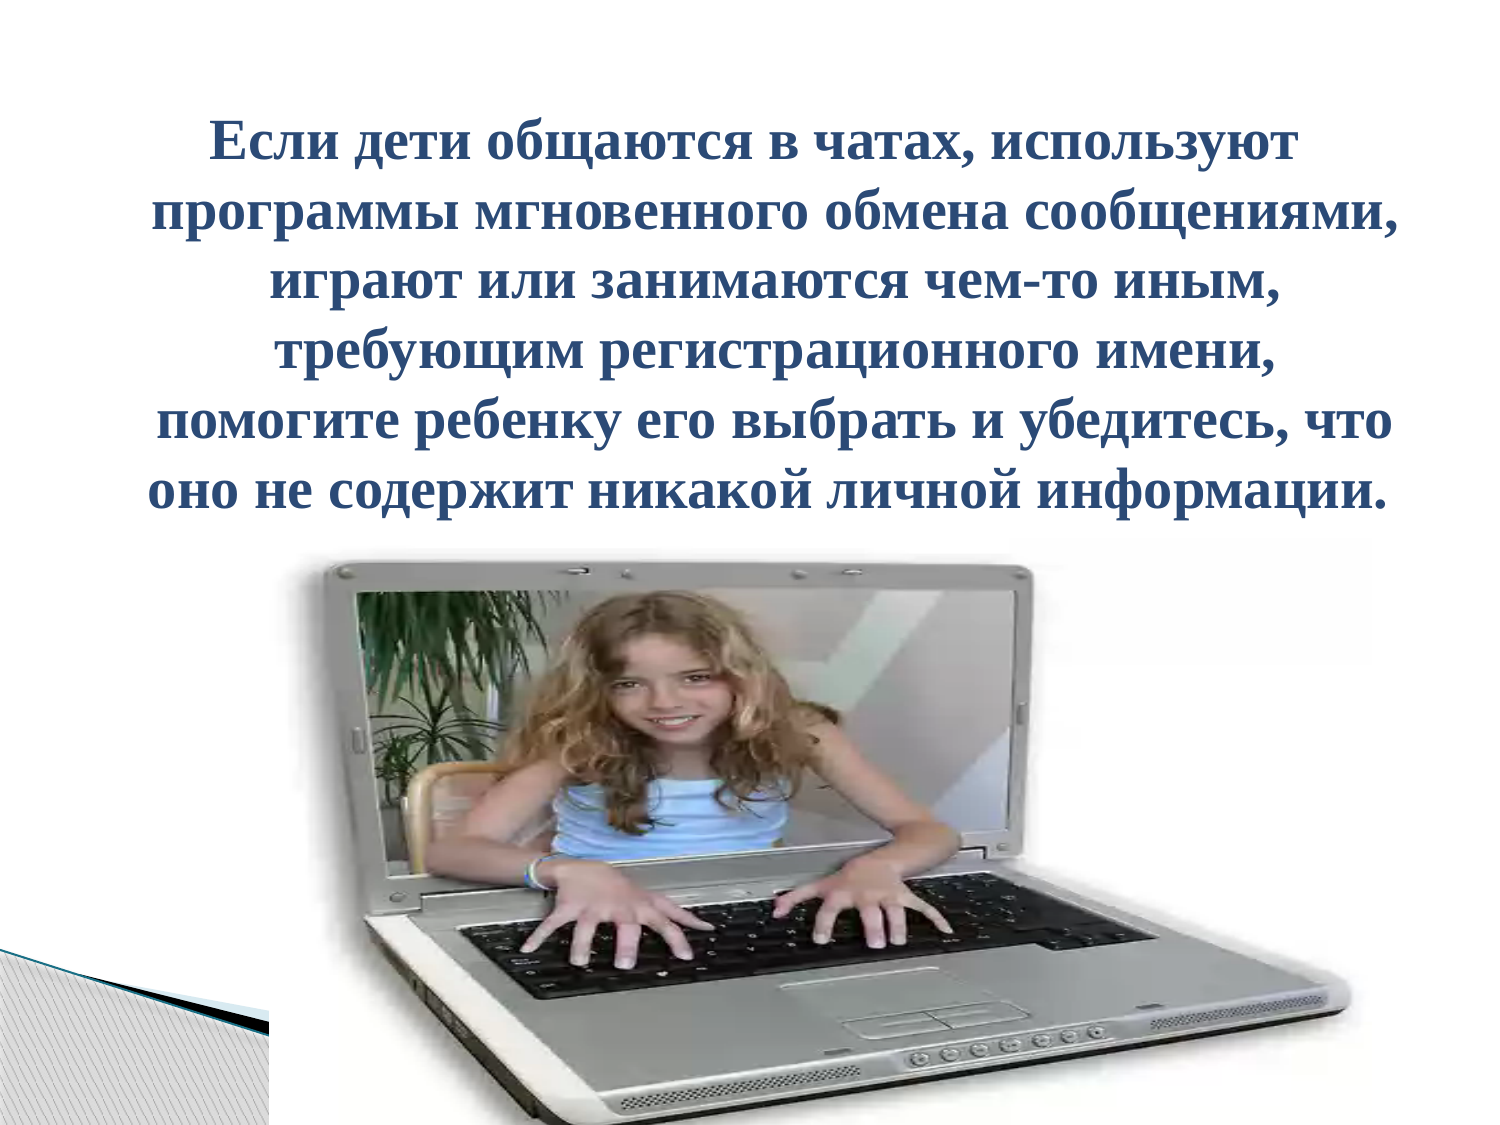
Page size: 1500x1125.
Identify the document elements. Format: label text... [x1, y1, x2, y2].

picture [269, 538, 1372, 1125]
list Если дети общаются в чатах, используют программы мгновенного обмена сообщениями, играют или занимаются чем-то иным, требующим регистрационного имени, помогите ребенку его выбрать и убедитесь, что оно не содержит никакой личной информации. [70, 93, 1421, 575]
